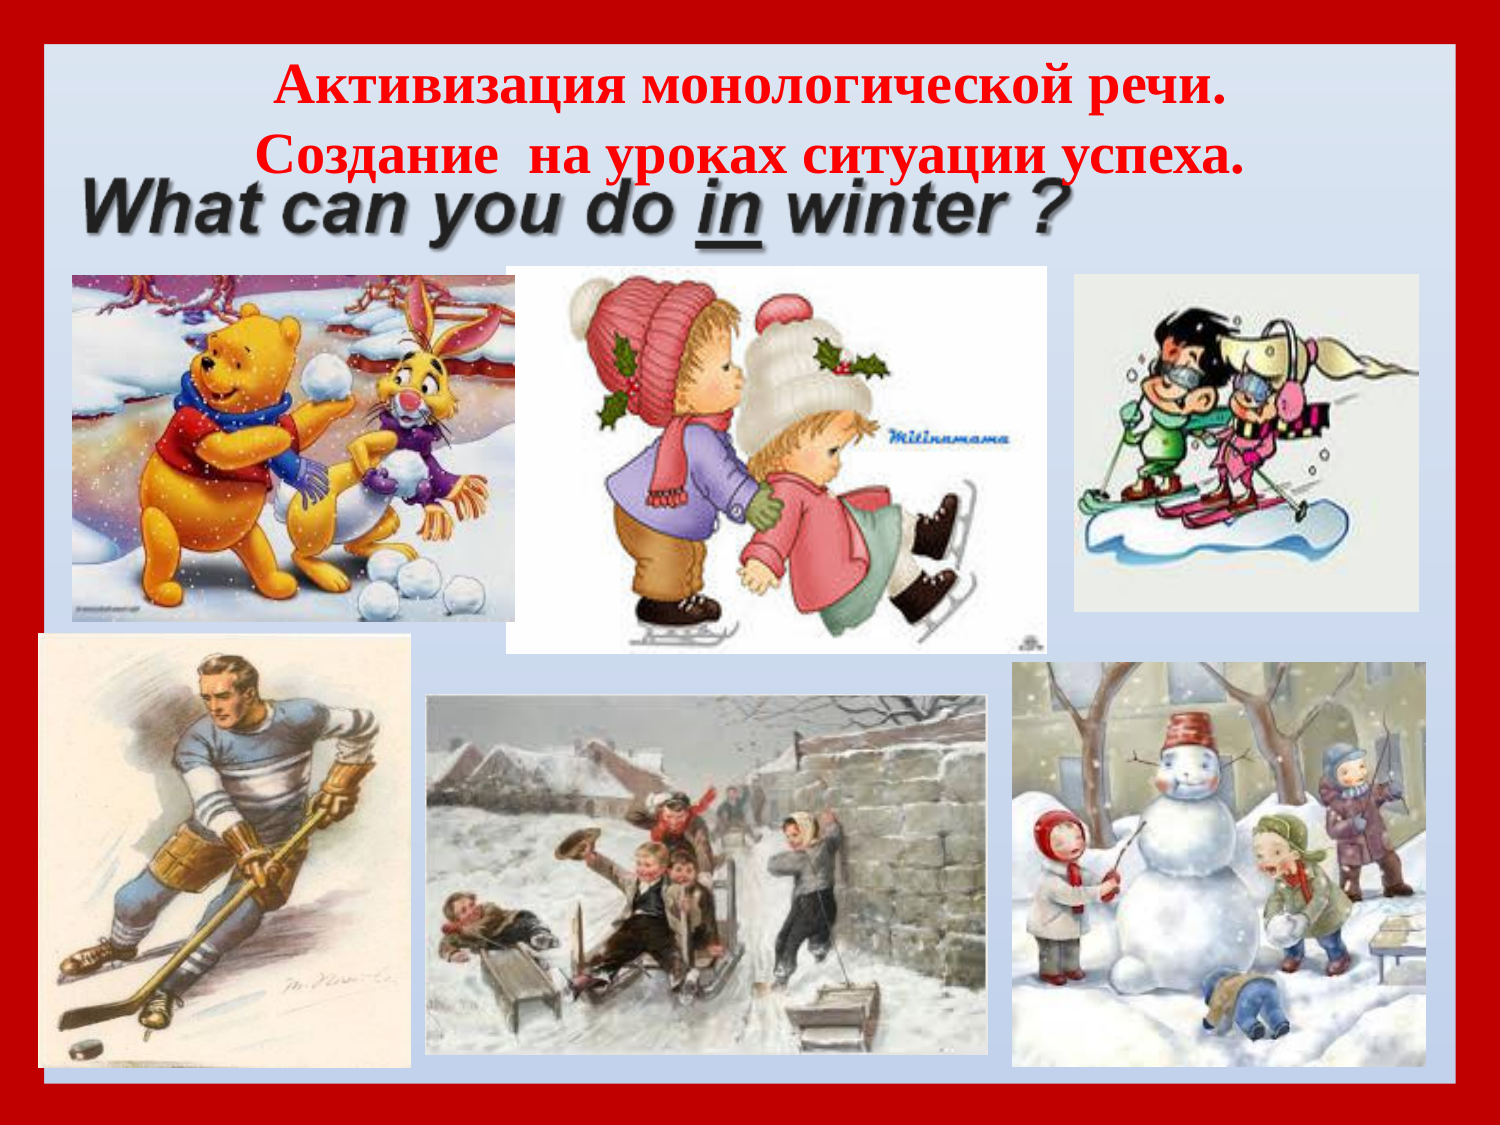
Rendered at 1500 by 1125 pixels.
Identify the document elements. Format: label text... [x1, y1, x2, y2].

picture [424, 694, 988, 1055]
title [27, 135, 1440, 261]
picture [1074, 274, 1419, 613]
picture [38, 632, 411, 1069]
picture [1012, 662, 1427, 1067]
text_box Активизация монологической речи. Создание на уроках ситуации успеха. [74, 37, 1425, 134]
picture [71, 266, 1047, 654]
